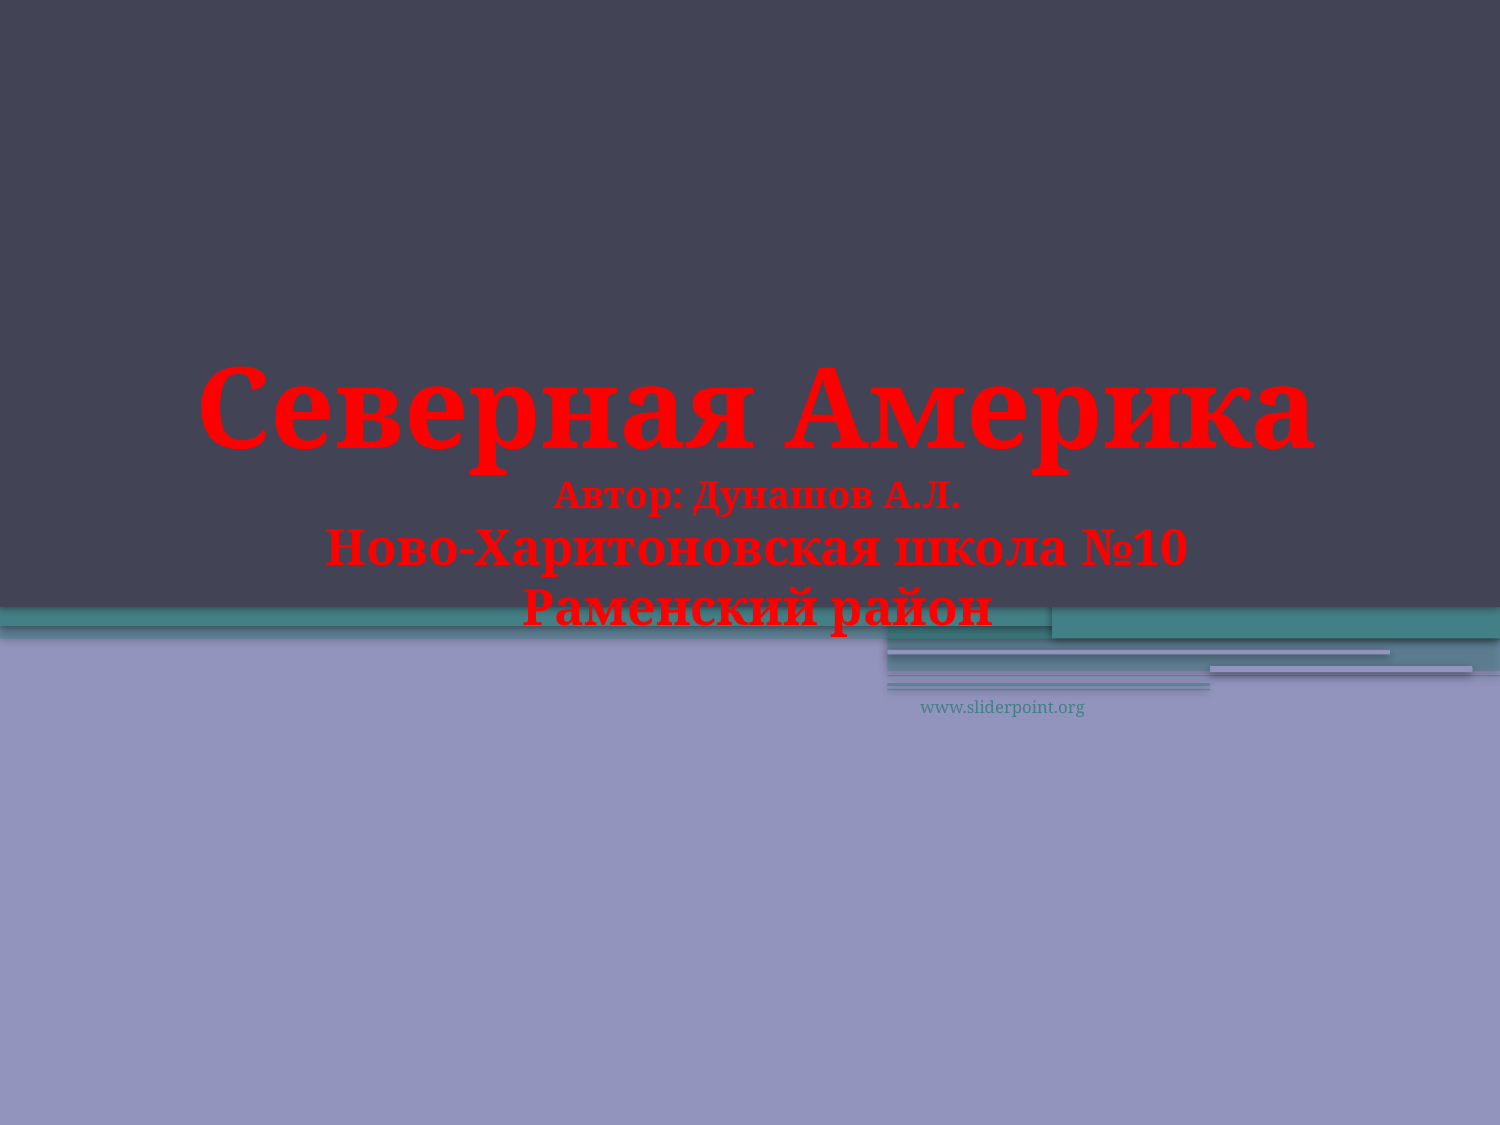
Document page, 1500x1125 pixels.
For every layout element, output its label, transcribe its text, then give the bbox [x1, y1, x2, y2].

footer www.sliderpoint.org [887, 689, 1100, 765]
text_box Северная Америка Автор: Дунашов А.Л. Ново-Харитоновская школа №10 Раменский район [175, 328, 1340, 643]
